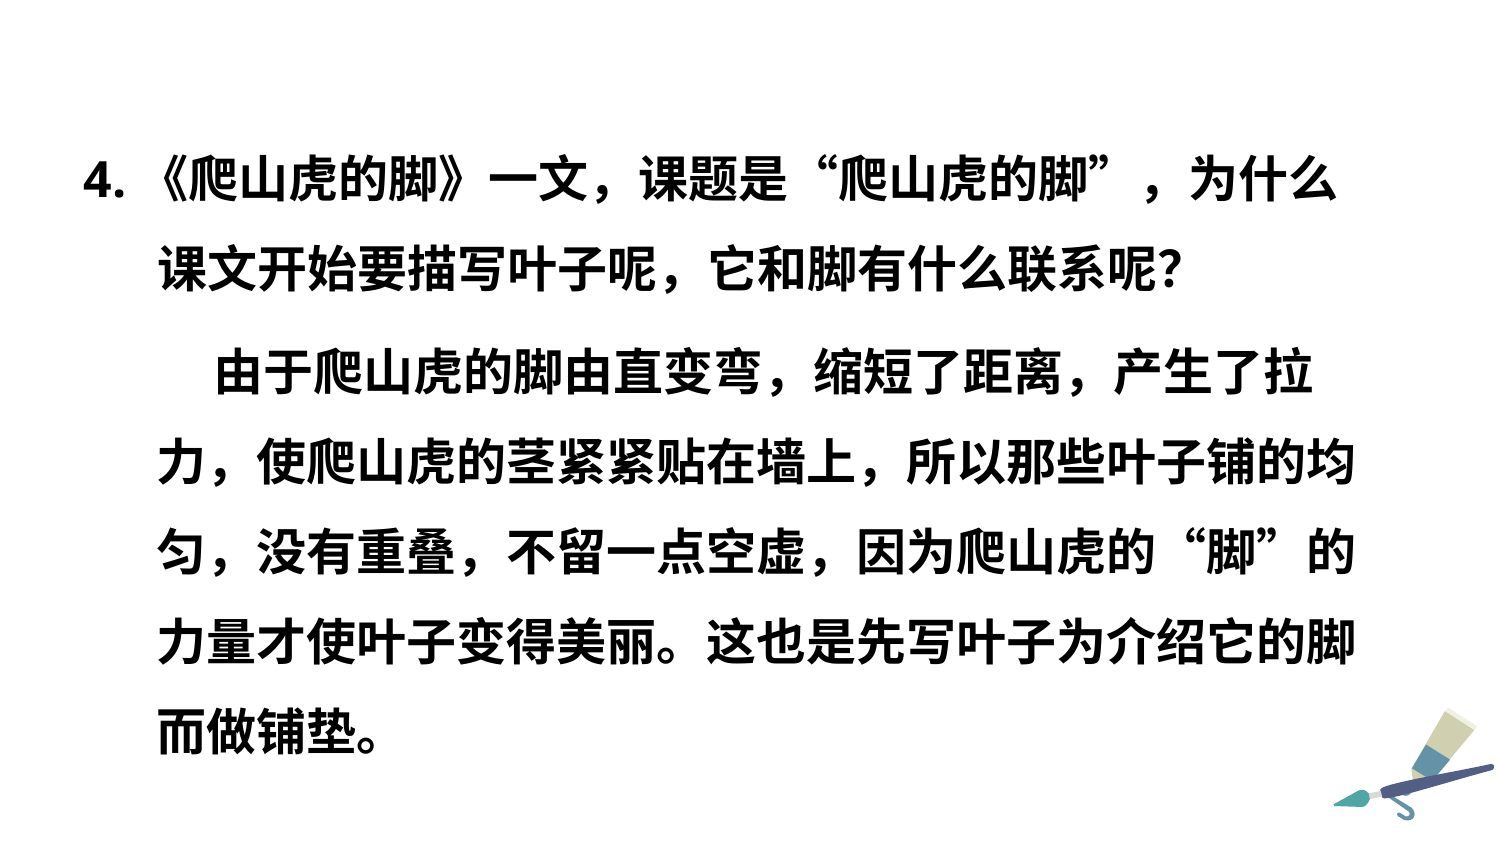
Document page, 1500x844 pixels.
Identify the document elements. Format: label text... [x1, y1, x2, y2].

text_box 由于爬山虎的脚由直变弯，缩短了距离，产生了拉力，使爬山虎的茎紧紧贴在墙上，所以那些叶子铺的均匀，没有重叠，不留一点空虚，因为爬山虎的“脚”的力量才使叶子变得美丽。这也是先写叶子为介绍它的脚而做铺垫。 [142, 303, 1379, 769]
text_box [1358, 708, 1481, 844]
text_box 4.《爬山虎的脚》一文，课题是“爬山虎的脚”，为什么课文开始要描写叶子呢，它和脚有什么联系呢？ [69, 110, 1390, 306]
